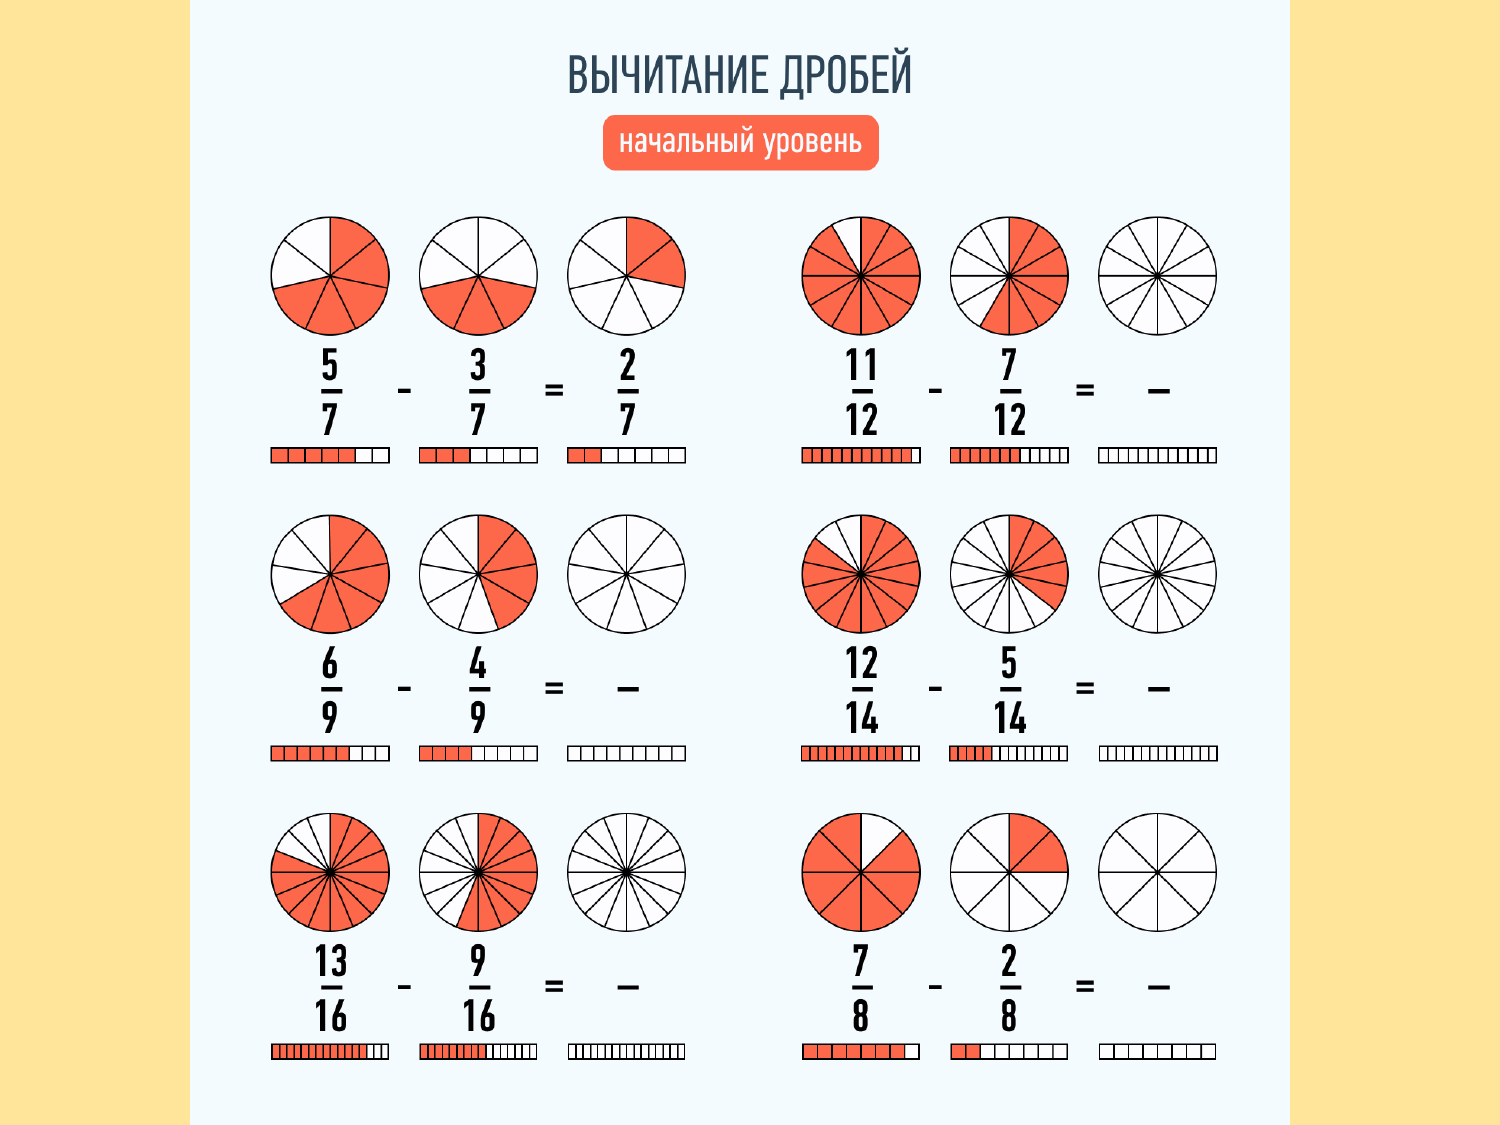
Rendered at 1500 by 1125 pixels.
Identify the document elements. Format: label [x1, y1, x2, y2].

picture [189, 0, 1291, 1125]
